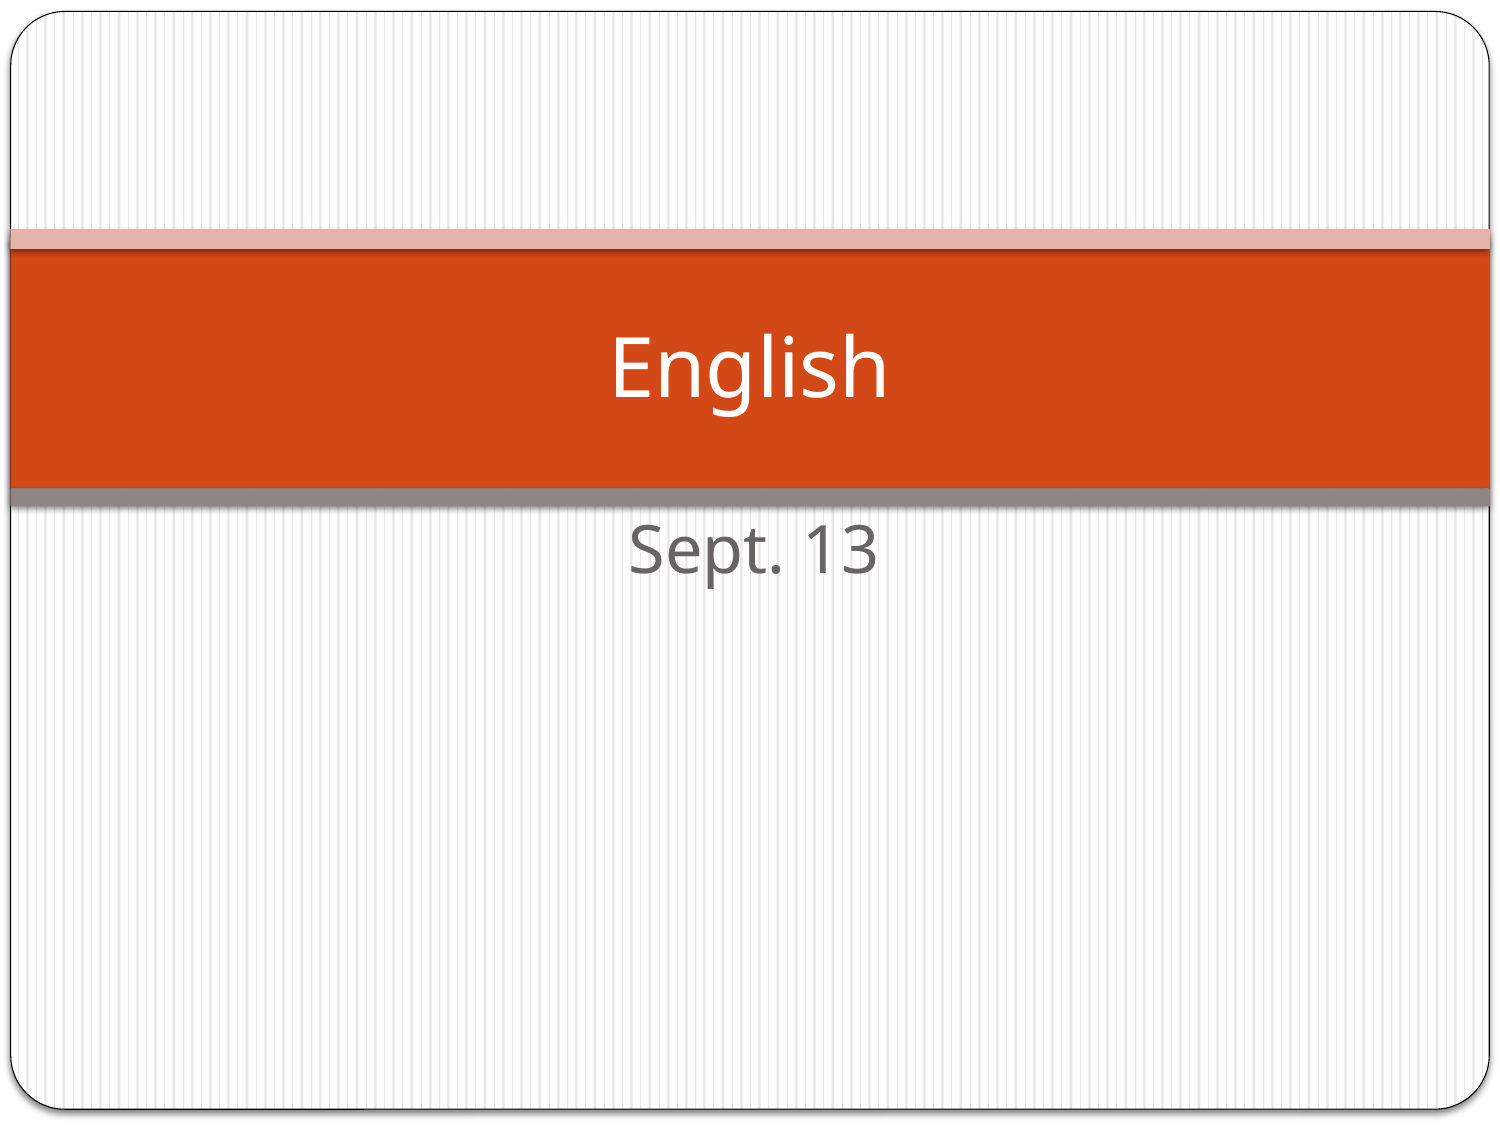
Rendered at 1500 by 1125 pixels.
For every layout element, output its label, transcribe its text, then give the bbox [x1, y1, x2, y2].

subtitle Sept. 13 [420, 499, 1088, 838]
title English [75, 247, 1425, 489]
